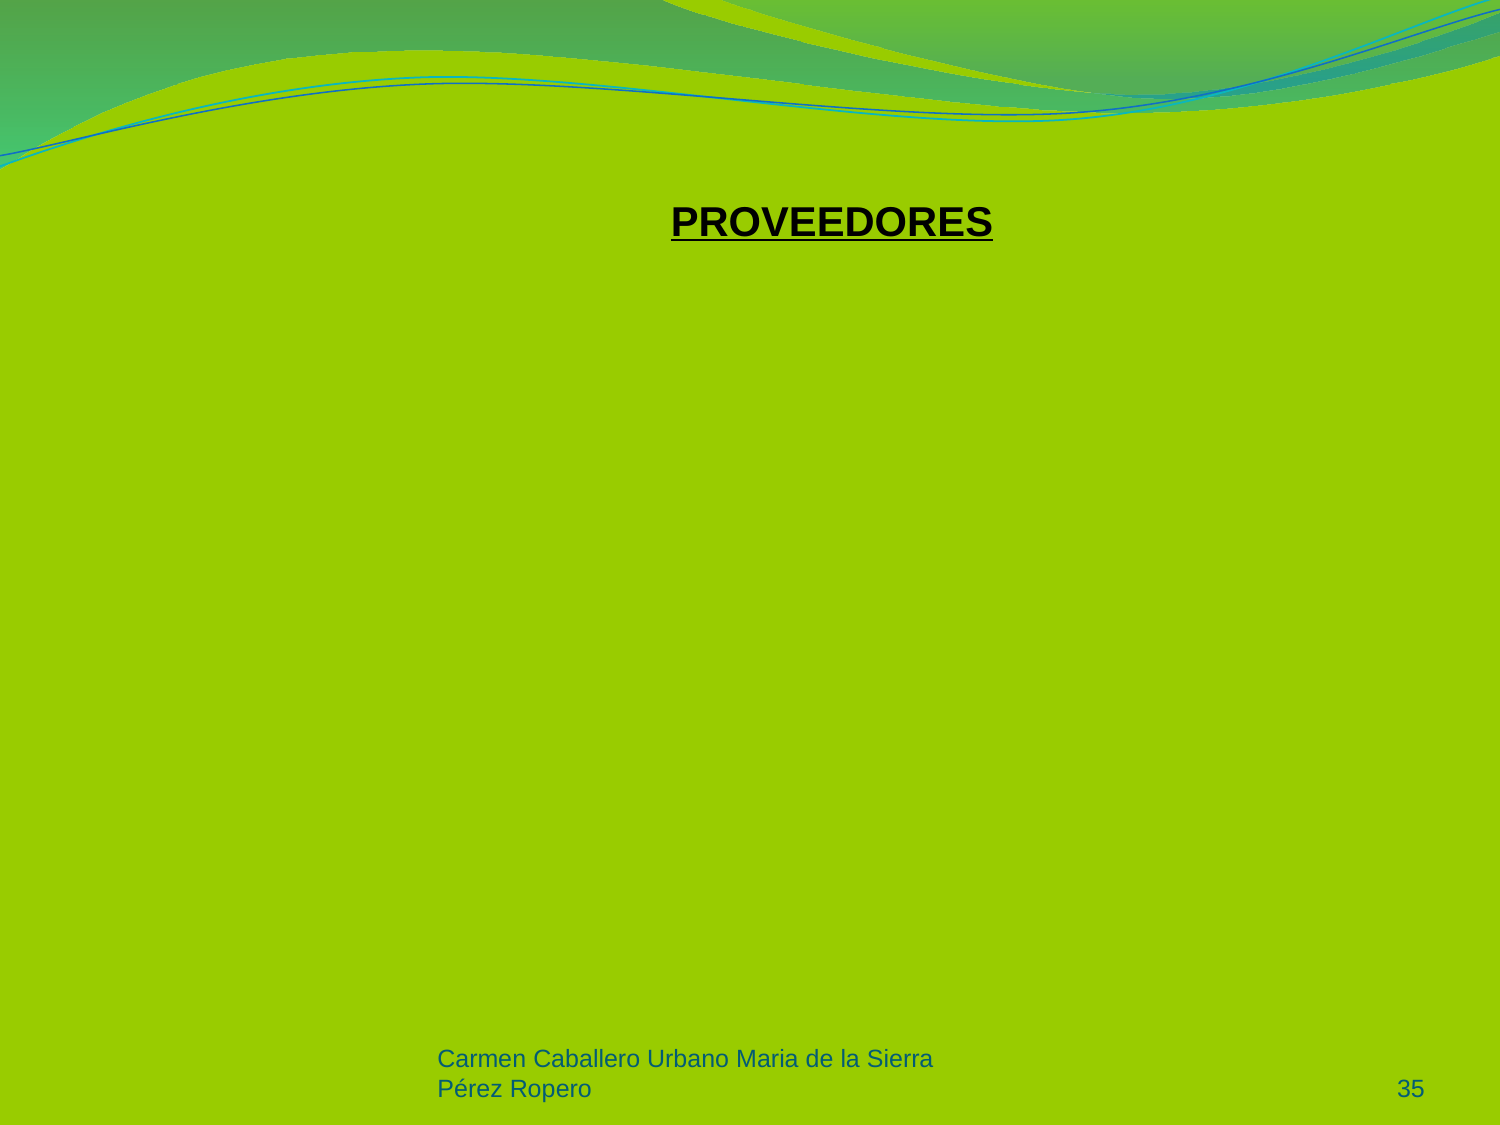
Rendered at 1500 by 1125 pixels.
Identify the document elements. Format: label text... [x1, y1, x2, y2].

text_box PROVEEDORES [386, 187, 1278, 253]
footer Carmen Caballero Urbano Maria de la Sierra Pérez Ropero [437, 1042, 988, 1103]
slide_number 35 [1299, 1042, 1425, 1103]
